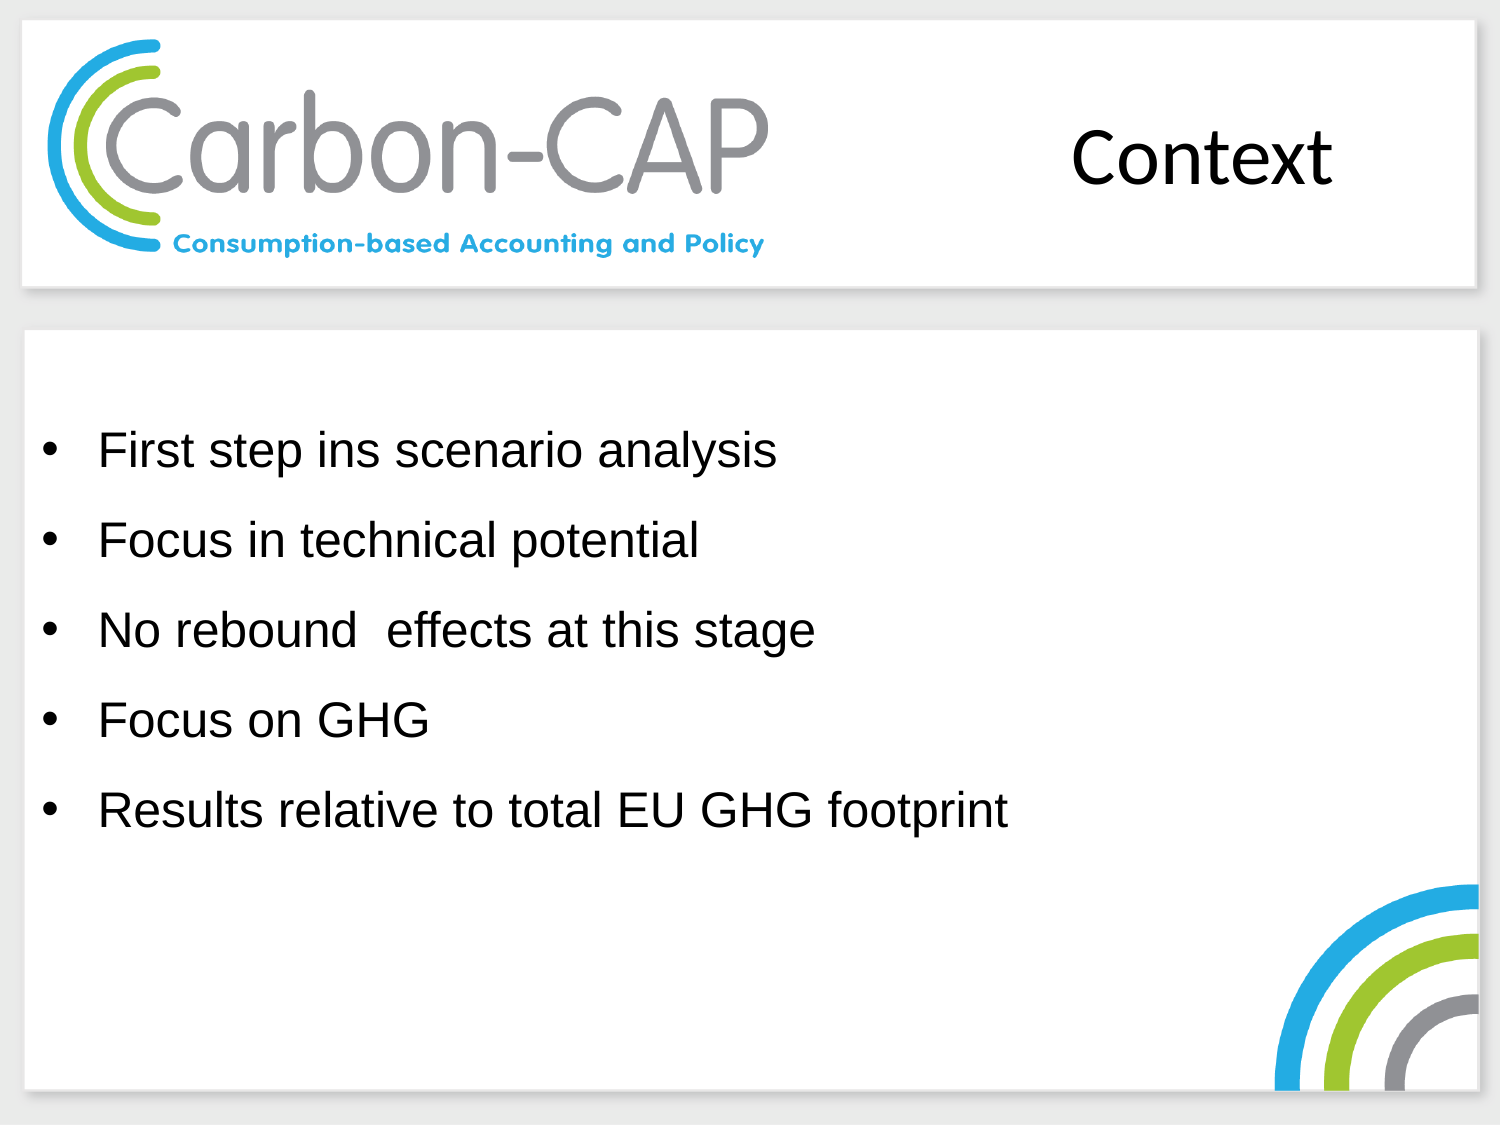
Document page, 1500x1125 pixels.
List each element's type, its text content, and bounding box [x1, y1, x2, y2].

picture [0, 0, 1500, 1125]
text_box Context [1057, 30, 1445, 272]
subtitle First step ins scenario analysis Focus in technical potential No rebound effects at this stage Focus on GHG Results relative to total EU GHG footprint [41, 361, 1392, 1015]
